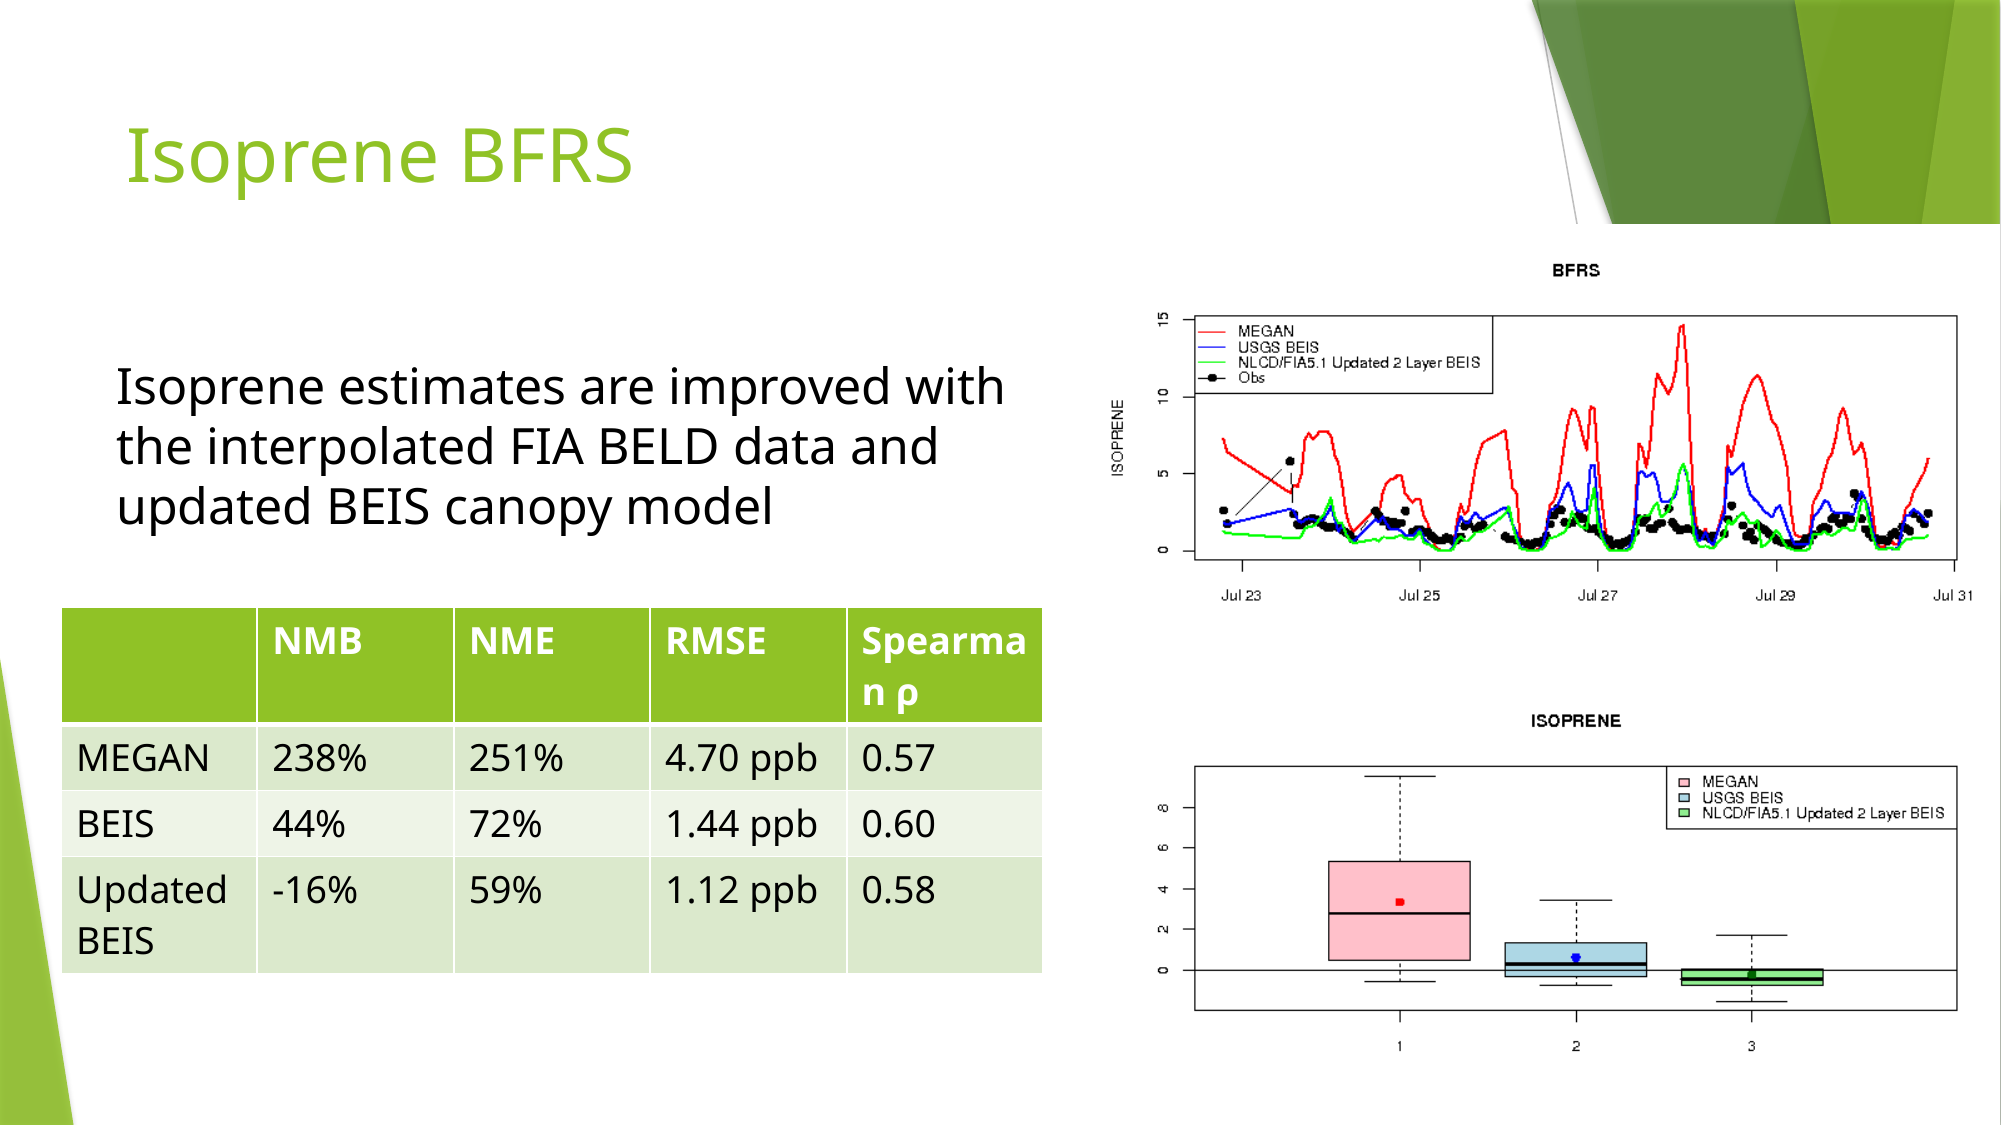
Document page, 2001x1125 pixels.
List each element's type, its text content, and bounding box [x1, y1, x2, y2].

table_cell 44% [258, 791, 453, 856]
text_box Isoprene estimates are improved with the interpolated FIA BELD data and updated BEIS canopy model [101, 346, 1097, 542]
table_header Spearman ρ [848, 608, 1042, 722]
table_cell 1.12 ppb [651, 857, 846, 973]
table_cell Updated BEIS [62, 857, 256, 973]
picture [1102, 224, 2000, 1125]
table_header NME [455, 608, 649, 722]
table_cell 238% [258, 727, 453, 790]
table_cell 72% [455, 791, 649, 856]
table_cell 1.44 ppb [651, 791, 846, 856]
table_cell 0.60 [848, 791, 1042, 856]
table_cell MEGAN [62, 727, 256, 790]
table_cell 4.70 ppb [651, 727, 846, 790]
table_header RMSE [651, 608, 846, 722]
table_cell BEIS [62, 791, 256, 856]
table_cell -16% [258, 857, 453, 973]
table_cell 59% [455, 857, 649, 973]
table_header [62, 608, 256, 722]
title Isoprene BFRS [111, 99, 1522, 317]
table_cell 251% [455, 727, 649, 790]
table_cell 0.57 [848, 727, 1042, 790]
table_cell 0.58 [848, 857, 1042, 973]
table_header NMB [258, 608, 453, 722]
